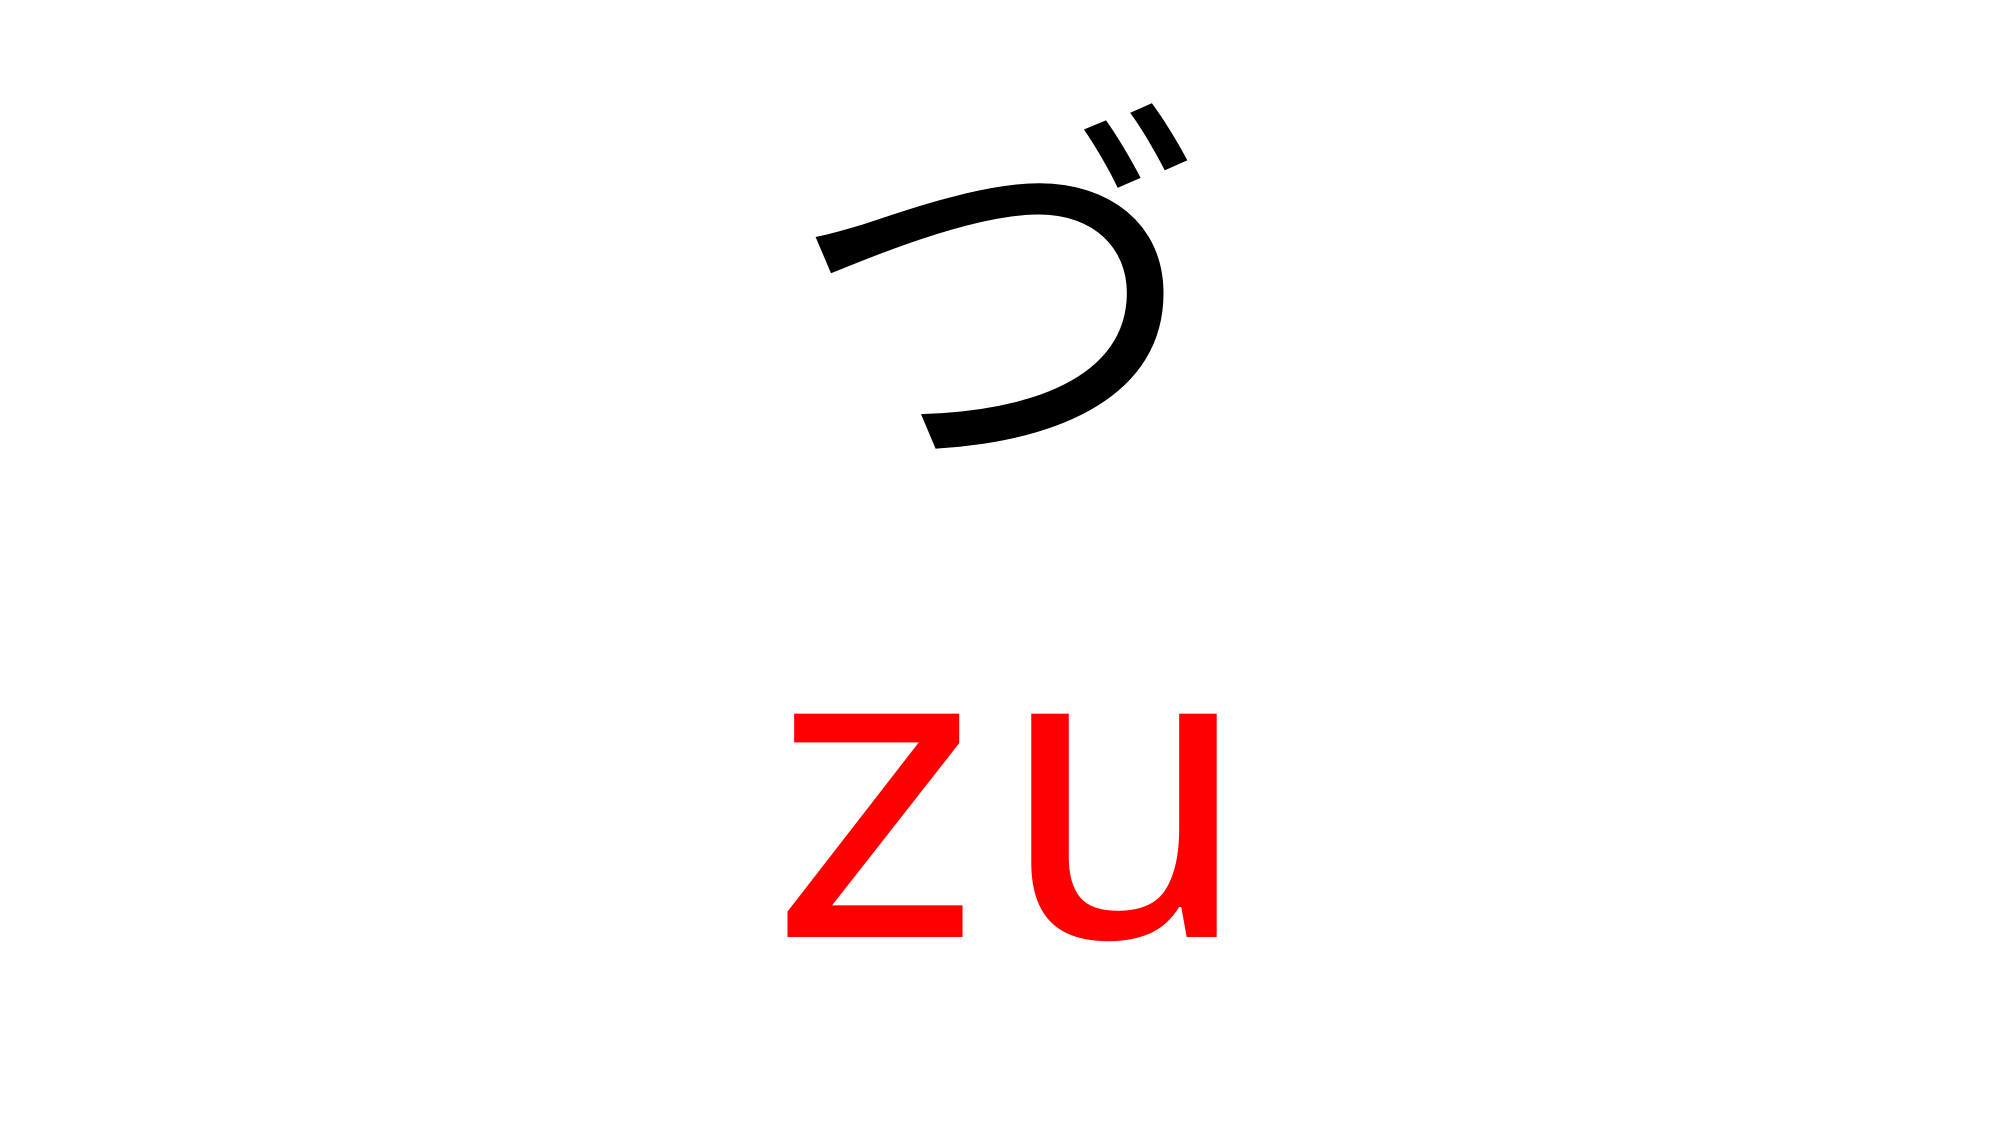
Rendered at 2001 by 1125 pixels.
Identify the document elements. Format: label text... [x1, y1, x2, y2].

title づ [249, 71, 1750, 545]
text_box zu [249, 562, 1750, 1036]
